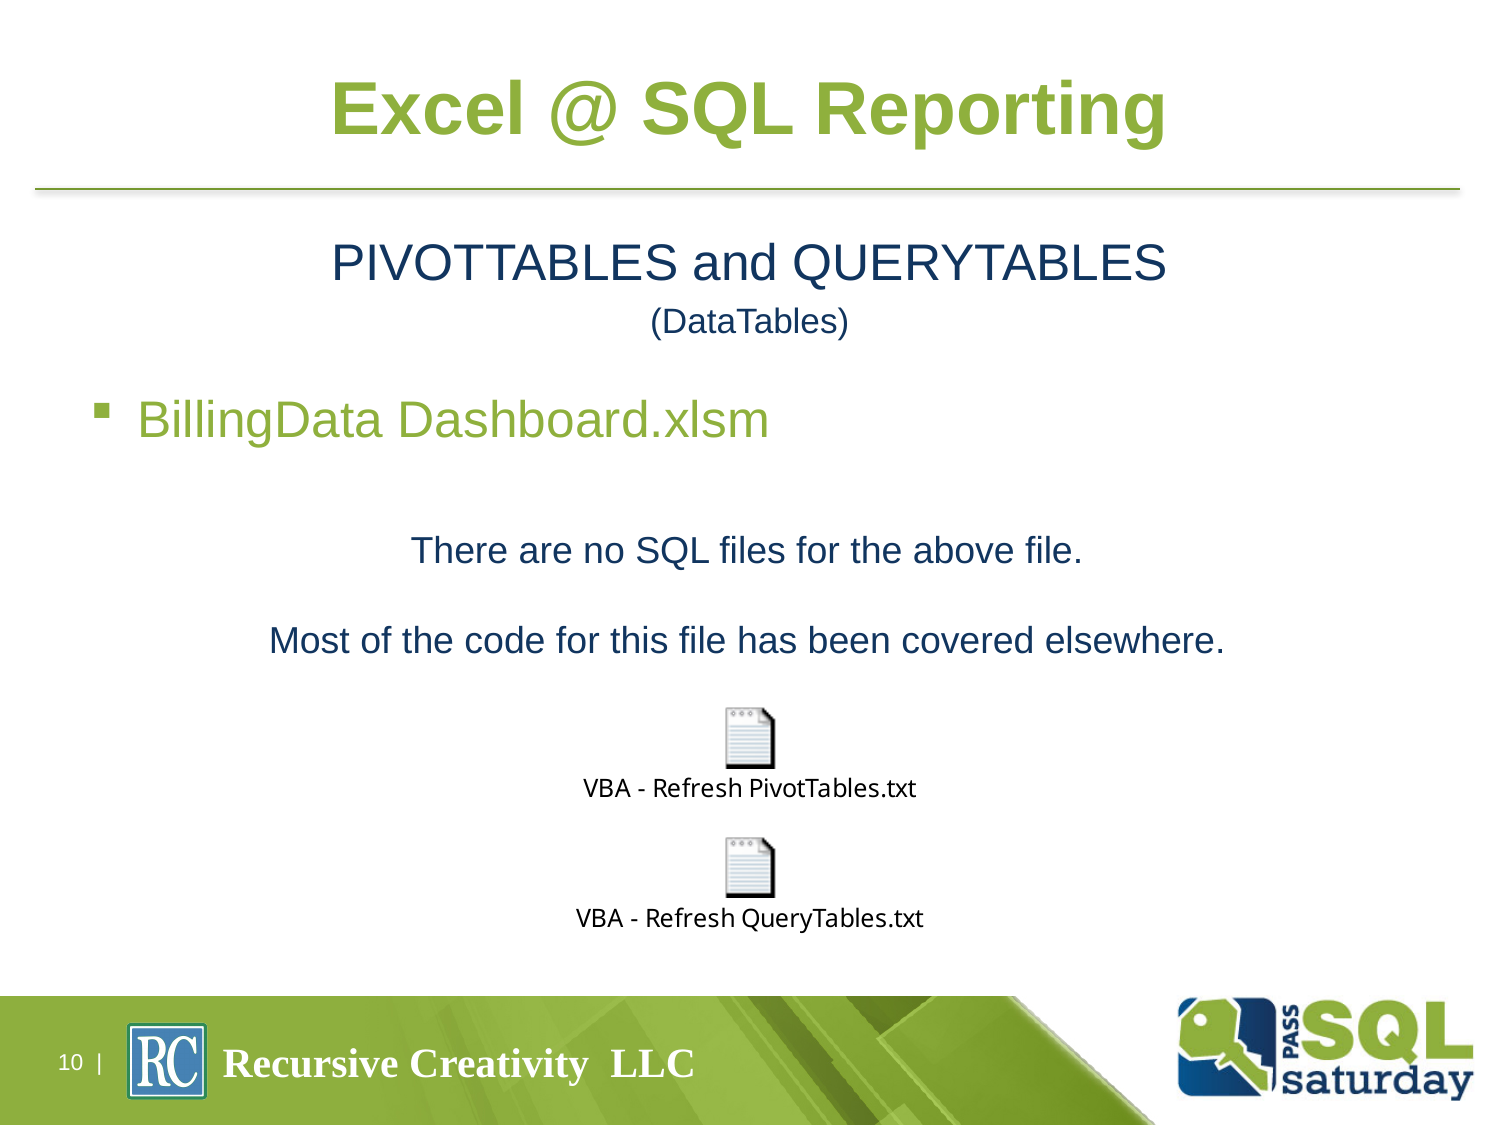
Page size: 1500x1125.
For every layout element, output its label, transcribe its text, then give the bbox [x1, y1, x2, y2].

list PIVOTTABLES and QUERYTABLES (DataTables) BillingData Dashboard.xlsm [75, 221, 1425, 457]
footer Recursive Creativity LLC [207, 1031, 825, 1092]
text_box There are no SQL files for the above file. Most of the code for this file has been covered elsewhere. [392, 518, 1103, 679]
picture [0, 969, 1483, 1125]
title Excel @ SQL Reporting [75, 39, 1425, 170]
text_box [544, 829, 956, 943]
text_box 10 | [37, 1031, 124, 1092]
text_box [550, 700, 950, 814]
